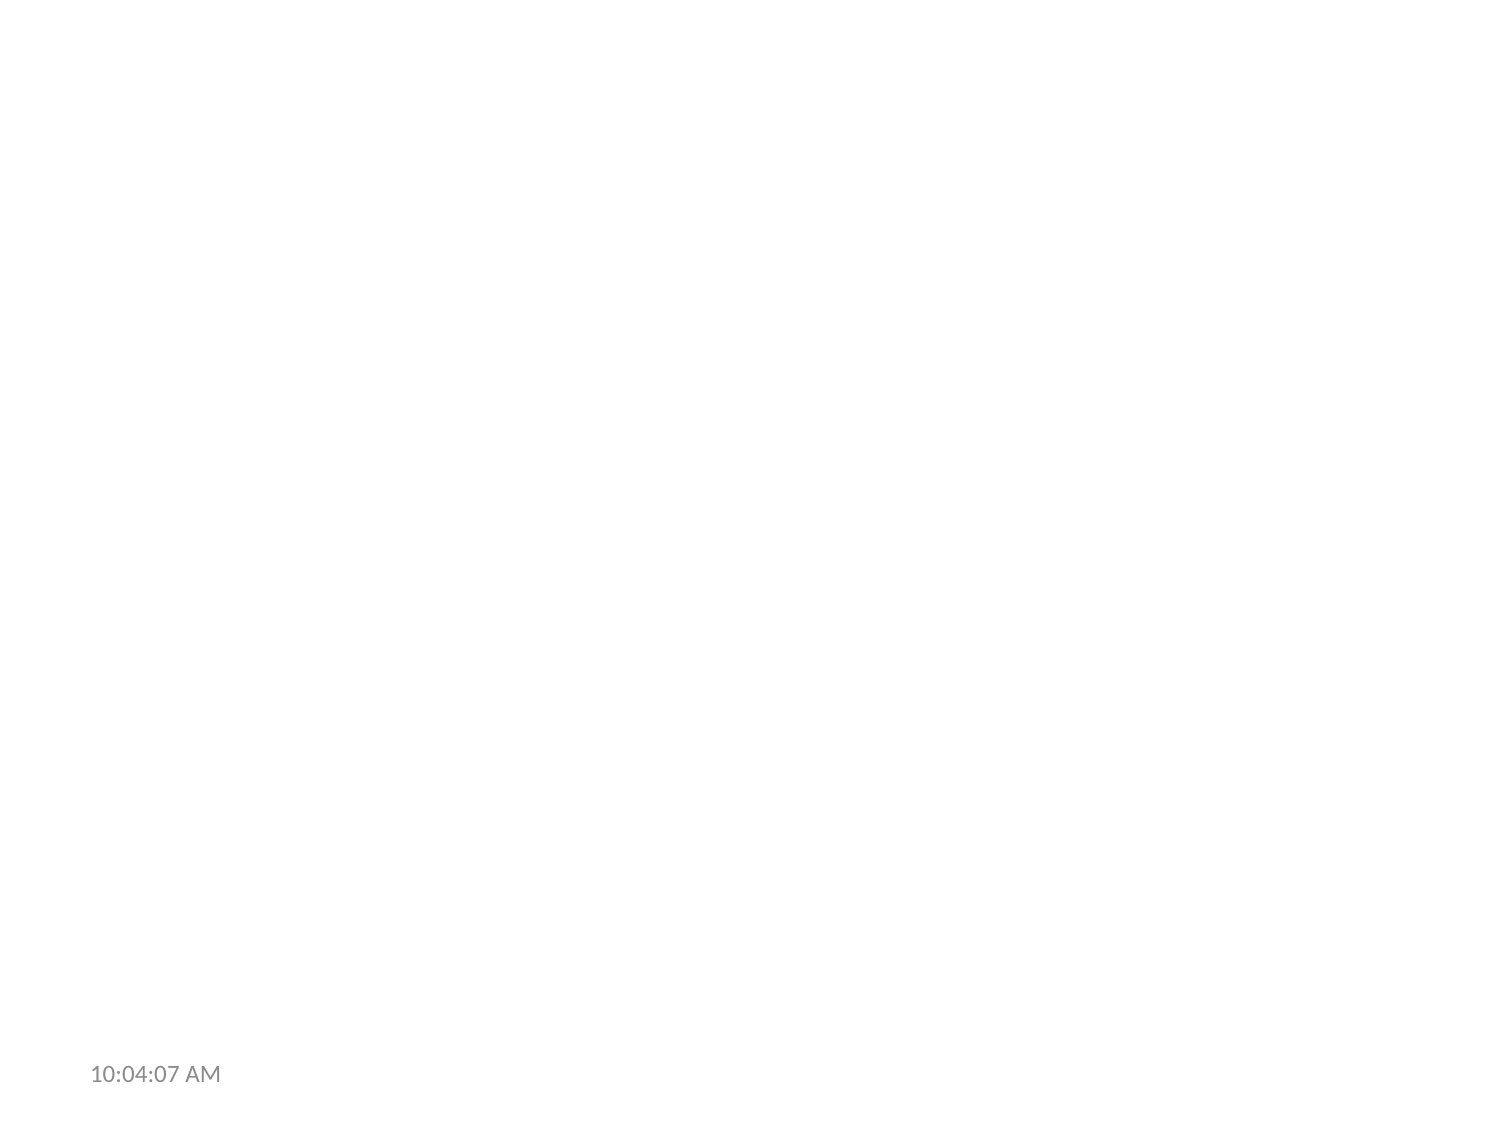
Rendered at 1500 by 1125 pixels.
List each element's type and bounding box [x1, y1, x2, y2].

slide_number [75, 1042, 425, 1103]
